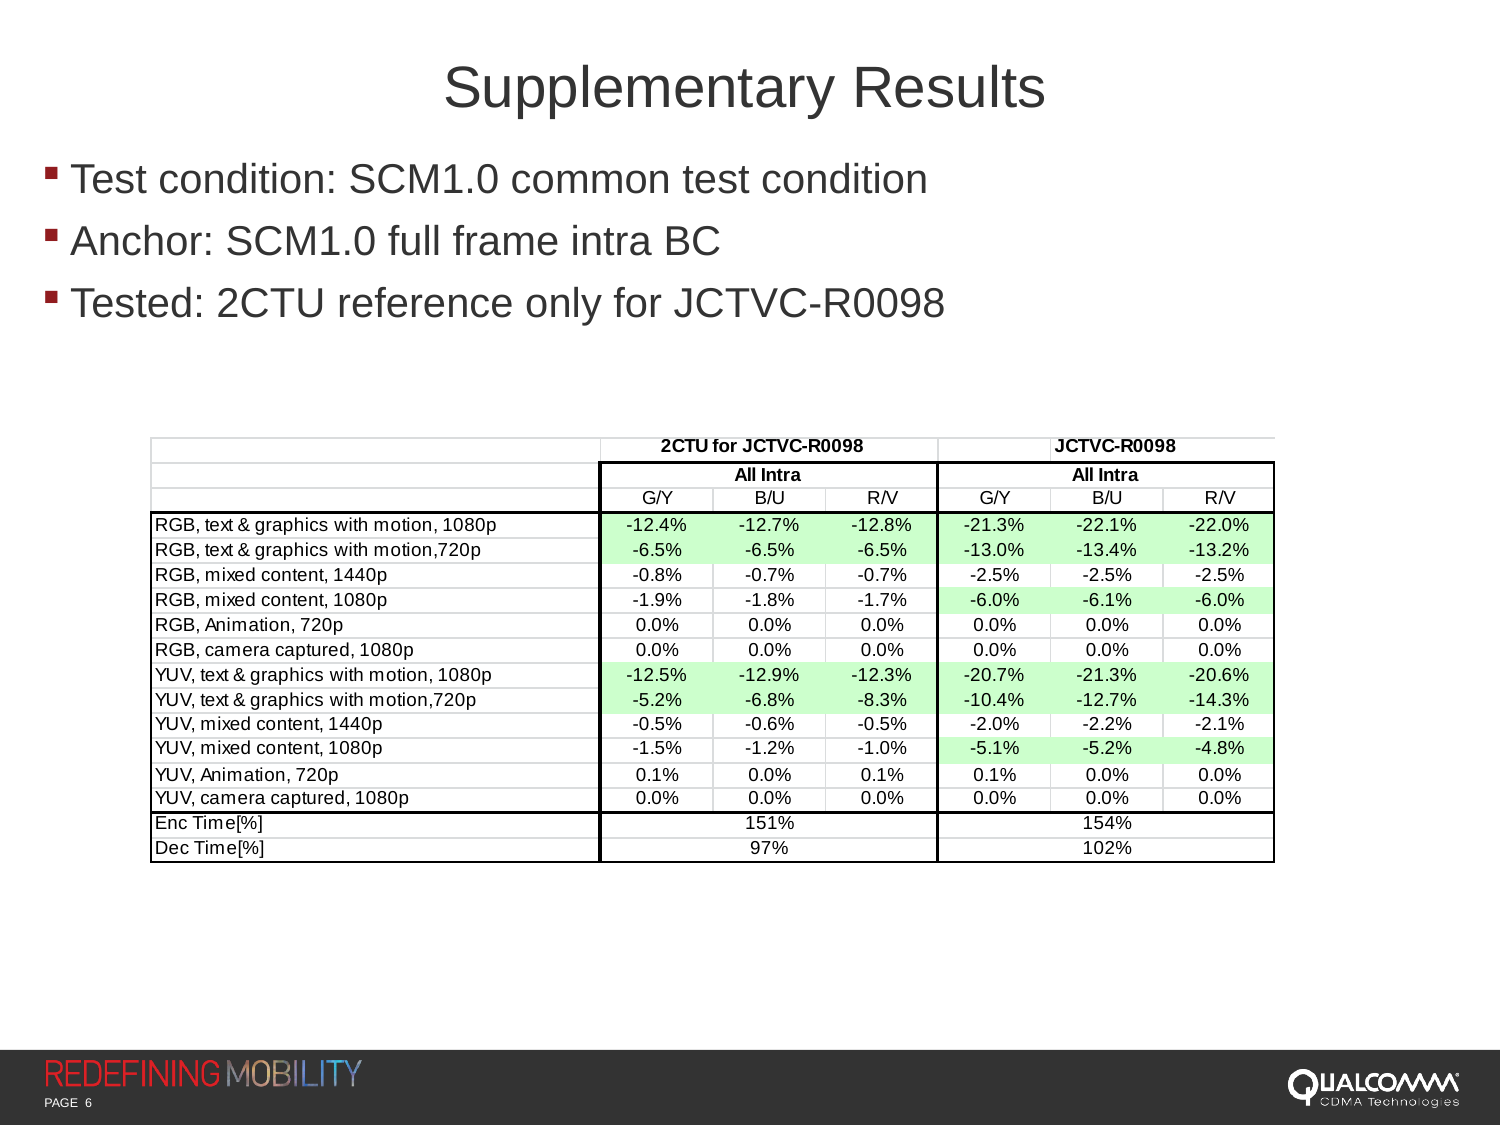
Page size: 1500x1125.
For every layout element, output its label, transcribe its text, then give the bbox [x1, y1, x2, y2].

picture [1278, 1058, 1478, 1114]
picture [149, 437, 1277, 865]
picture [30, 1048, 372, 1099]
list Test condition: SCM1.0 common test condition Anchor: SCM1.0 full frame intra BC Tested: 2CTU reference only for JCTVC-R0098 [26, 148, 1457, 1021]
title Supplementary Results [28, 44, 1462, 138]
